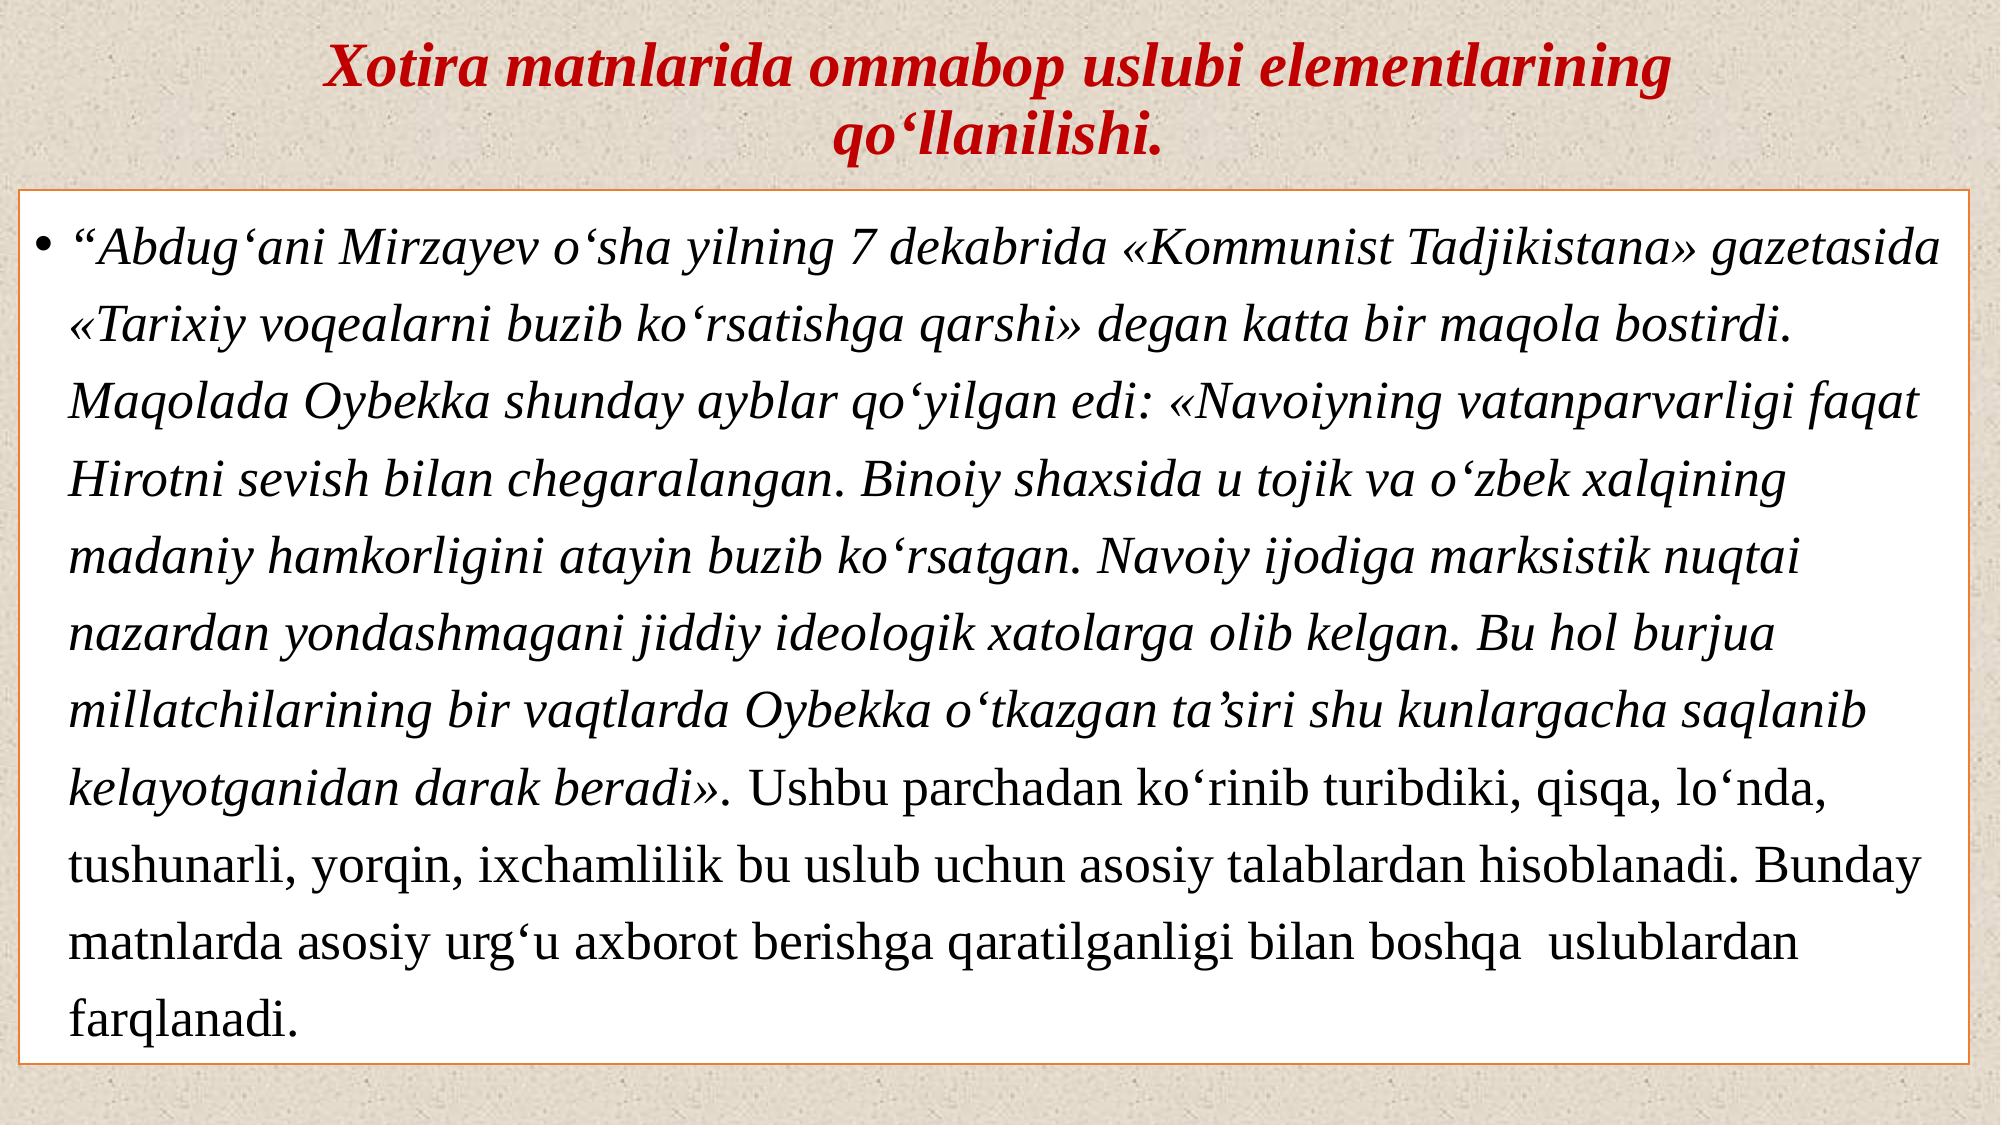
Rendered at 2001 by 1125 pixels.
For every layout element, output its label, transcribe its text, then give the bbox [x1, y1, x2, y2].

list “Abdug‘ani Mirzayev o‘sha yilning 7 dekabrida «Kommunist Tadjikistana» gazetasida «Tarixiy voqealarni buzib ko‘rsatishga qarshi» degan katta bir maqola bostirdi. Maqolada Oybekka shunday ayblar qo‘yilgan edi: «Navoiyning vatanparvarligi faqat Hirotni sevish bilan chegaralangan. Binoiy shaxsida u tojik va o‘zbek xalqining madaniy hamkorligini atayin buzib ko‘rsatgan. Navoiy ijodiga marksistik nuqtai nazardan yondashmagani jiddiy ideologik xatolarga olib kelgan. Bu hol burjua millatchilarining bir vaqtlarda Oybekka o‘tkazgan ta’siri shu kunlargacha saqlanib kelayotganidan darak beradi». Ushbu parchadan ko‘rinib turibdiki, qisqa, lo‘nda, tushunarli, yorqin, ixchamlilik bu uslub uchun asosiy talablardan hisoblanadi. Bunday matnlarda asosiy urg‘u axborot berishga qaratilganligi bilan boshqa uslublardan farqlanadi. [18, 189, 1970, 1065]
picture [0, 0, 2001, 1125]
title Xotira matnlarida ommabop uslubi elementlarining qo‘llanilishi. [137, 23, 1863, 189]
